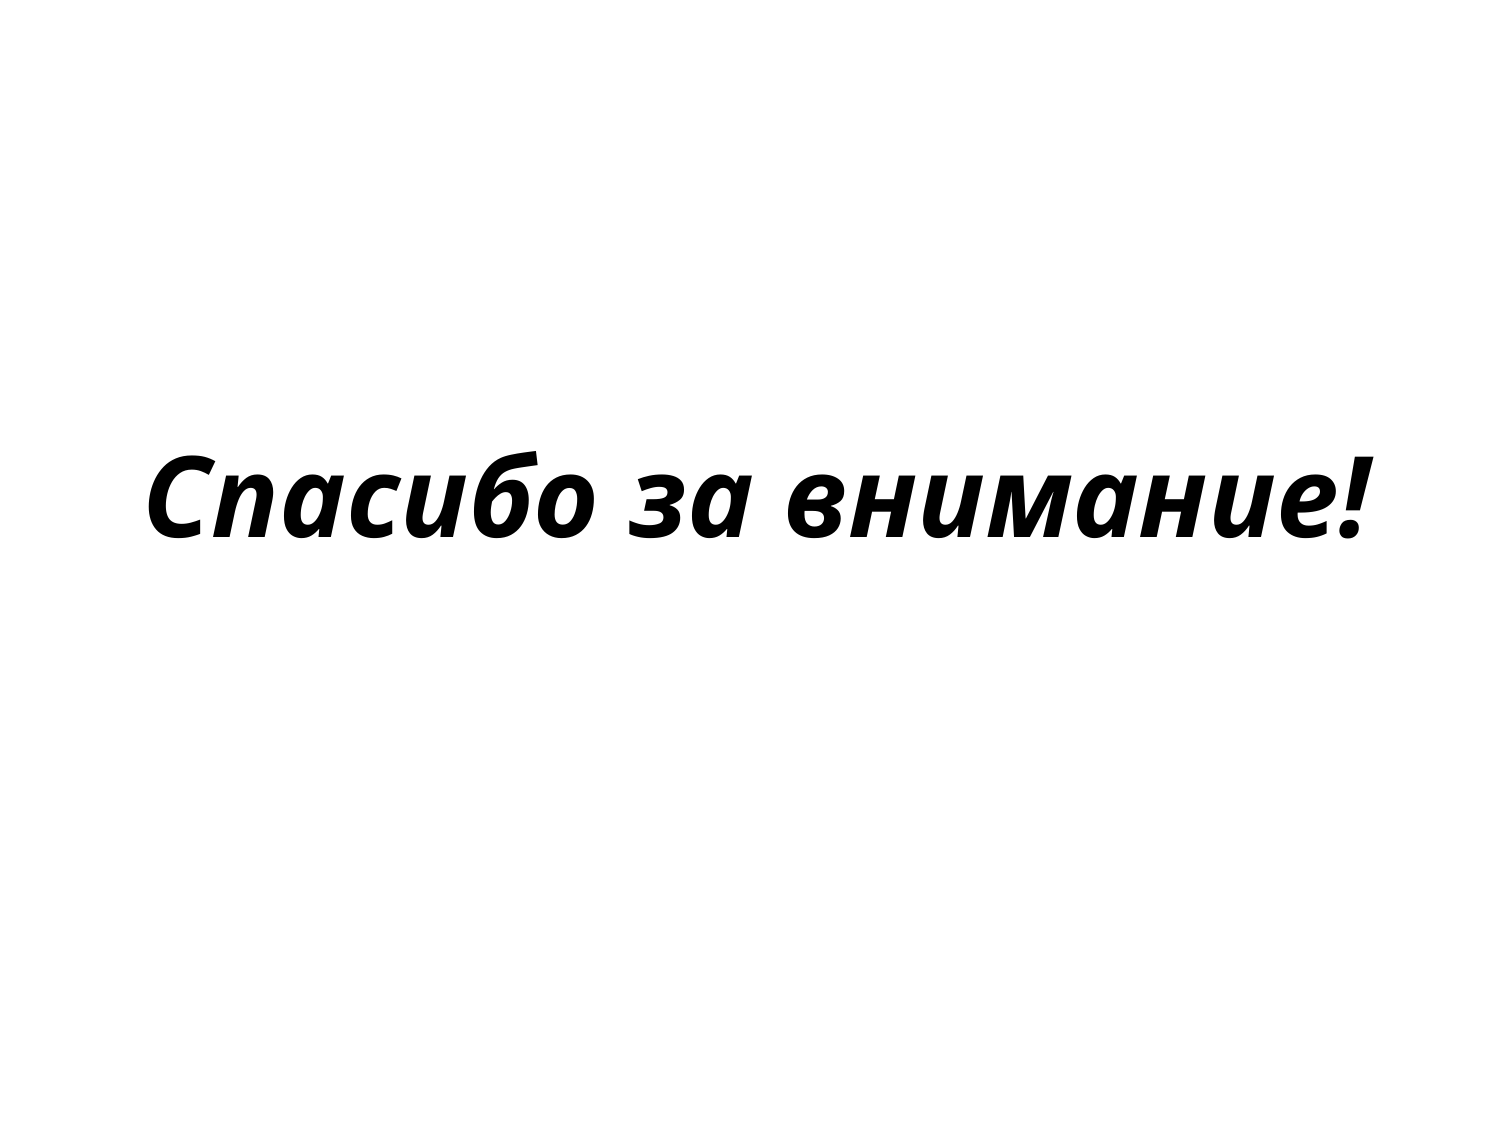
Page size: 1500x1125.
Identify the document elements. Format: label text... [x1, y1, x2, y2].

title Спасибо за внимание! [82, 398, 1432, 586]
